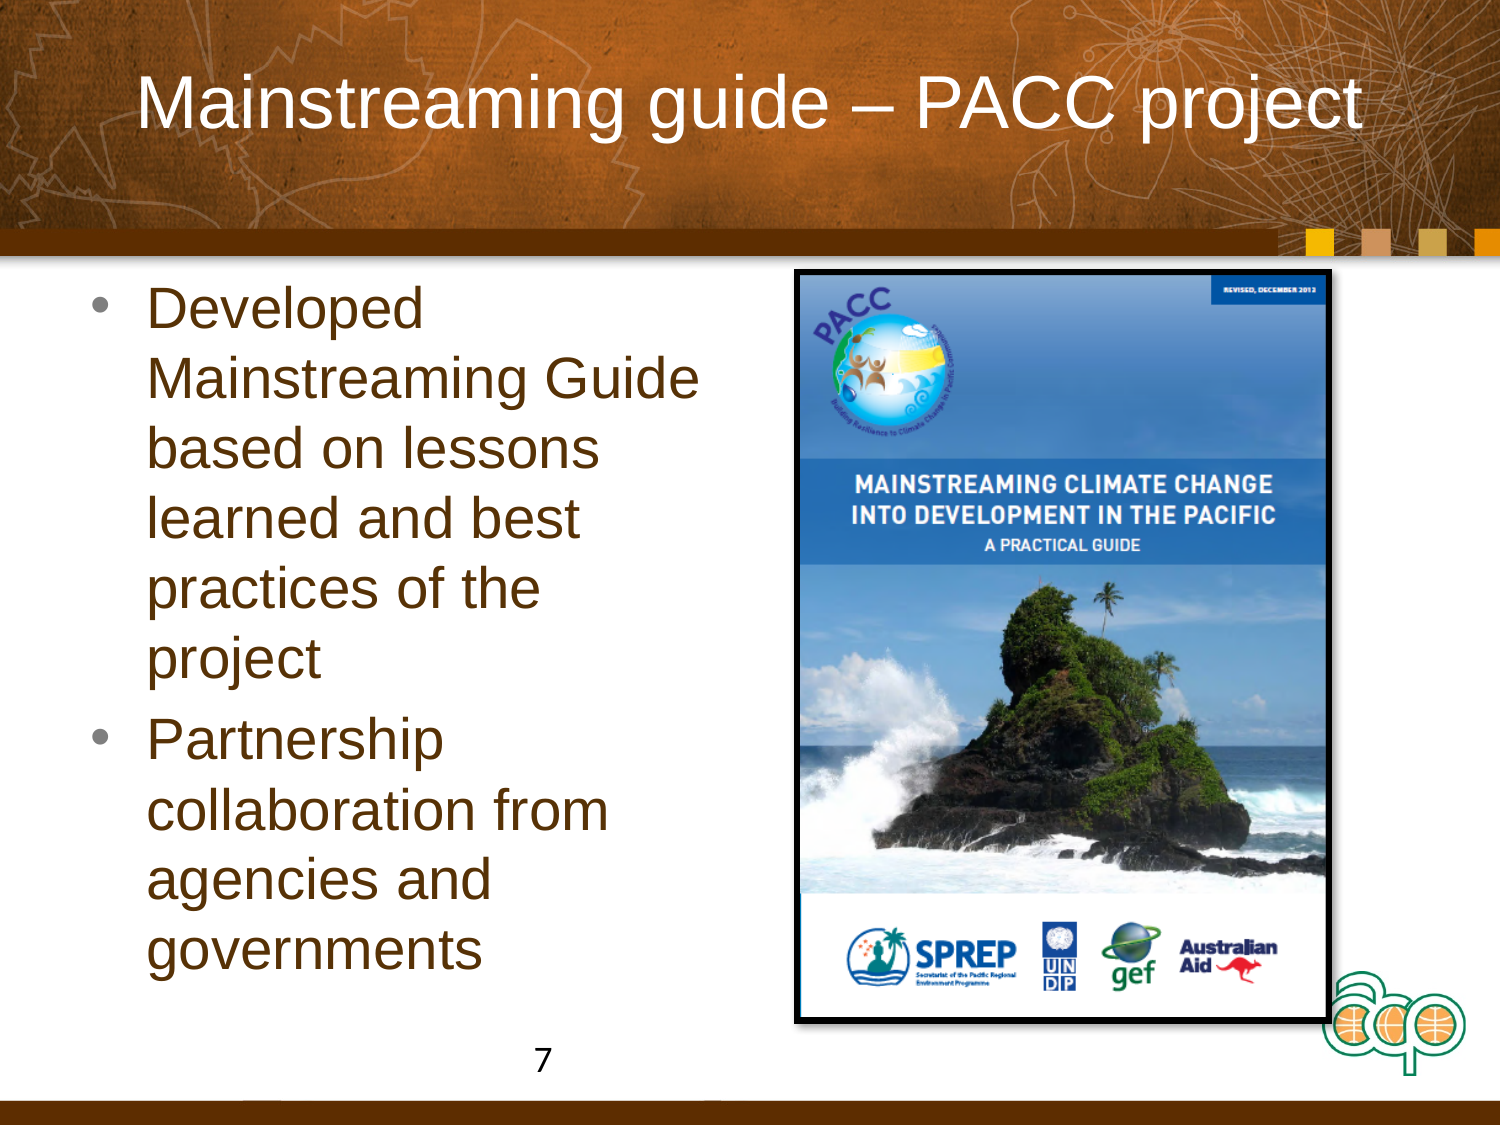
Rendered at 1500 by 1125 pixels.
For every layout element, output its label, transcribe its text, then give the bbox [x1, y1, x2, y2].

title Mainstreaming guide – PACC project [74, 62, 1426, 234]
slide_number 7 [518, 1027, 869, 1071]
picture [0, 0, 1500, 1125]
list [799, 274, 1327, 1018]
list Developed Mainstreaming Guide based on lessons learned and best practices of the project Partnership collaboration from agencies and governments [74, 262, 738, 1006]
